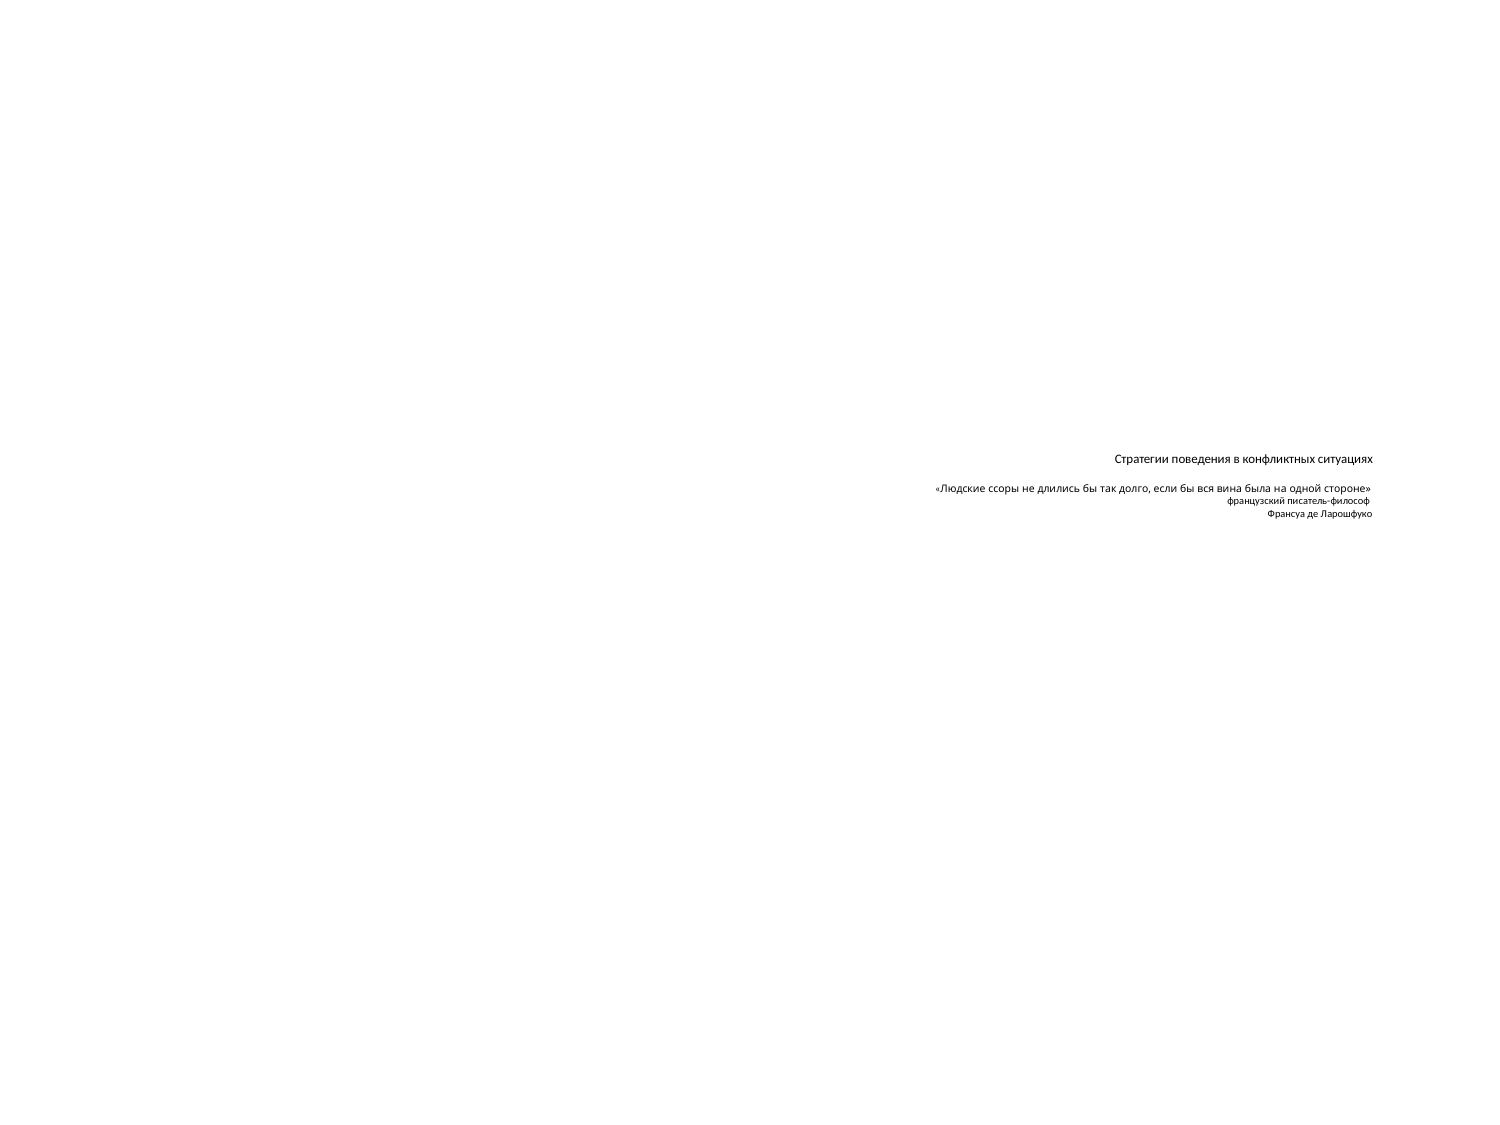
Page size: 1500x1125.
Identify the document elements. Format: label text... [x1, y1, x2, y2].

title Стратегии поведения в конфликтных ситуациях «Людские ссоры не длились бы так долго, если бы вся вина была на одной стороне» французский писатель-философ Франсуа де Ларошфуко [112, 349, 1388, 591]
